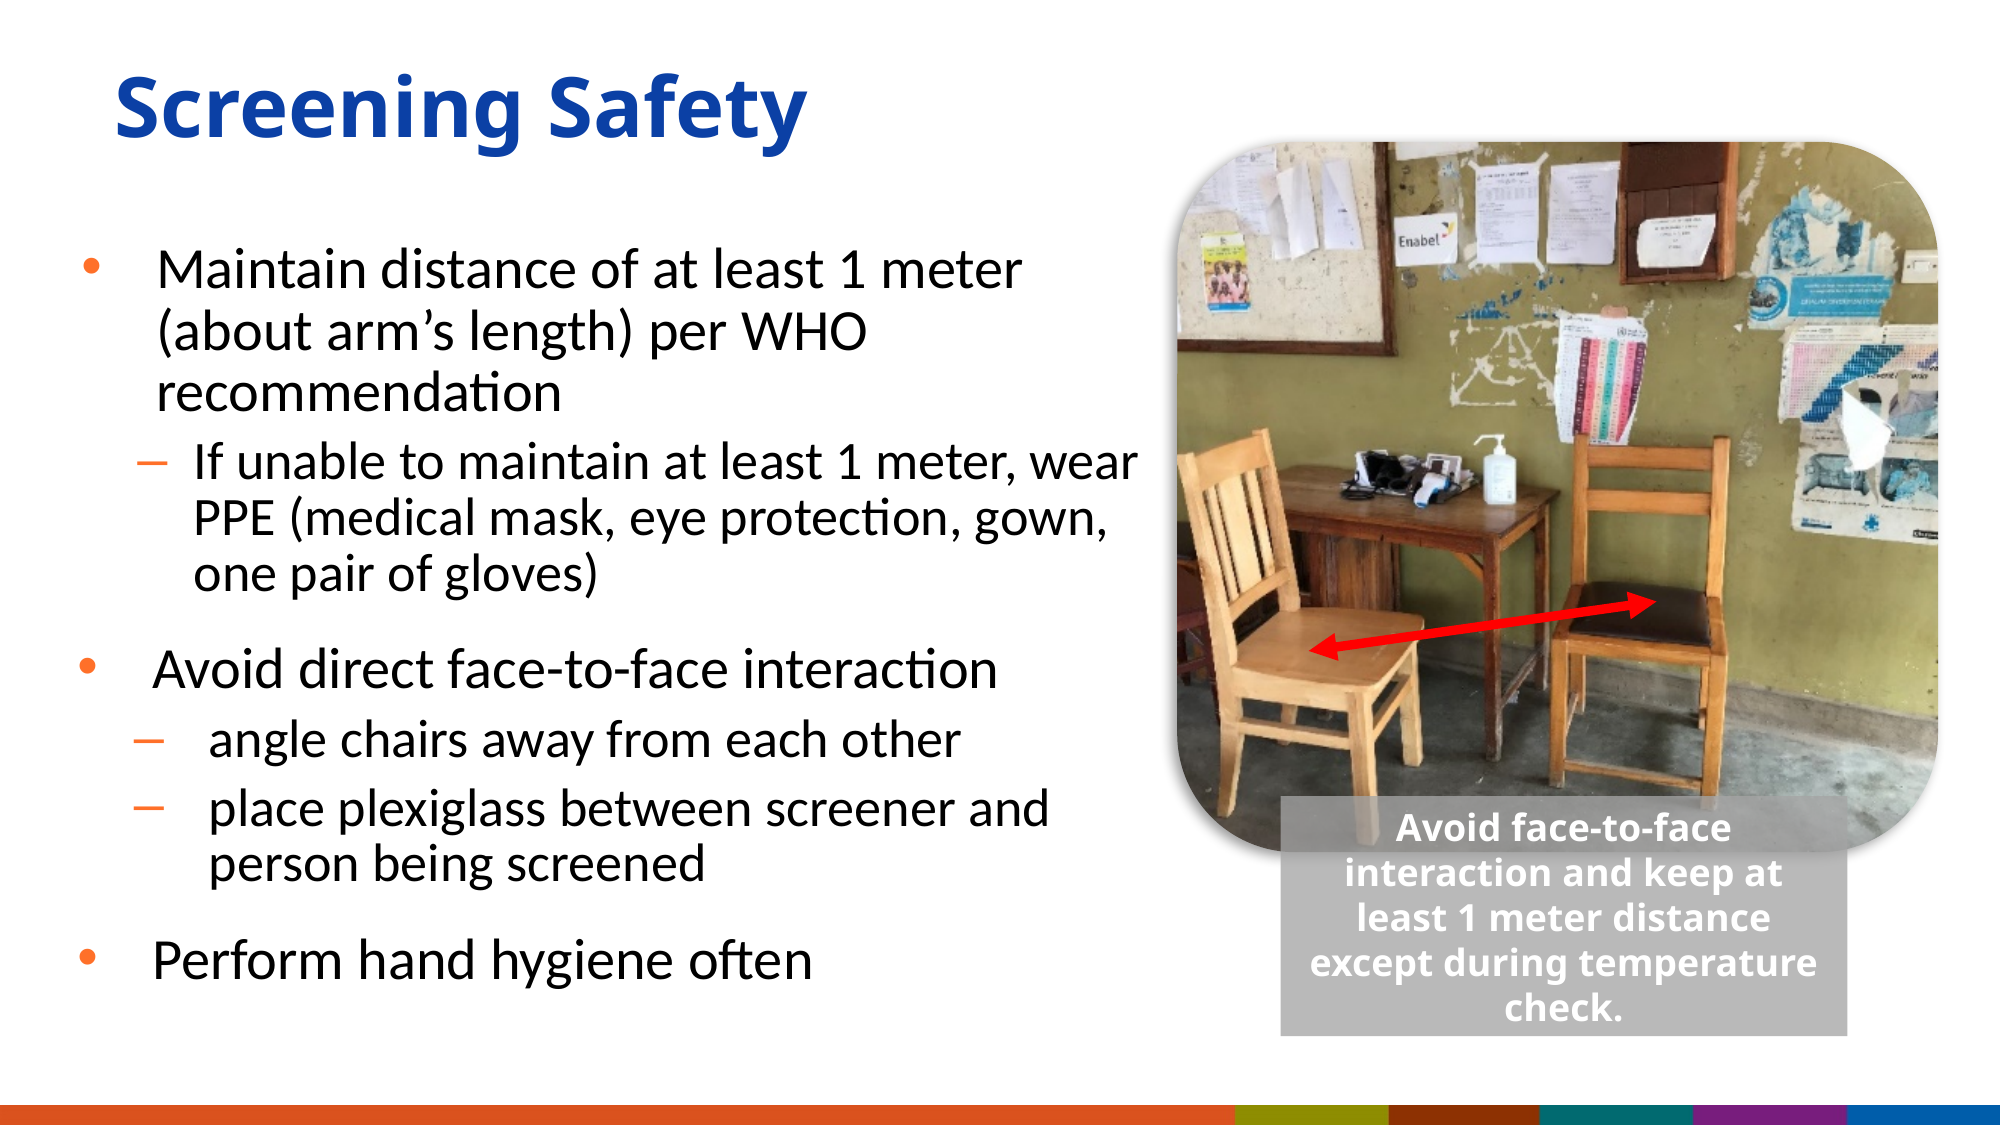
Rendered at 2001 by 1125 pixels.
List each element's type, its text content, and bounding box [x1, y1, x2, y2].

picture [0, 1105, 2000, 1125]
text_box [1176, 141, 1939, 948]
title Screening Safety [99, 45, 1900, 162]
list Maintain distance of at least 1 meter (about arm’s length) per WHO recommendation If unable to maintain at least 1 meter, wear PPE (medical mask, eye protection, gown, one pair of gloves) Avoid direct face-to-face interaction angle chairs away from each other place plexiglass between screener and person being screened Perform hand hygiene often [62, 231, 1167, 1035]
